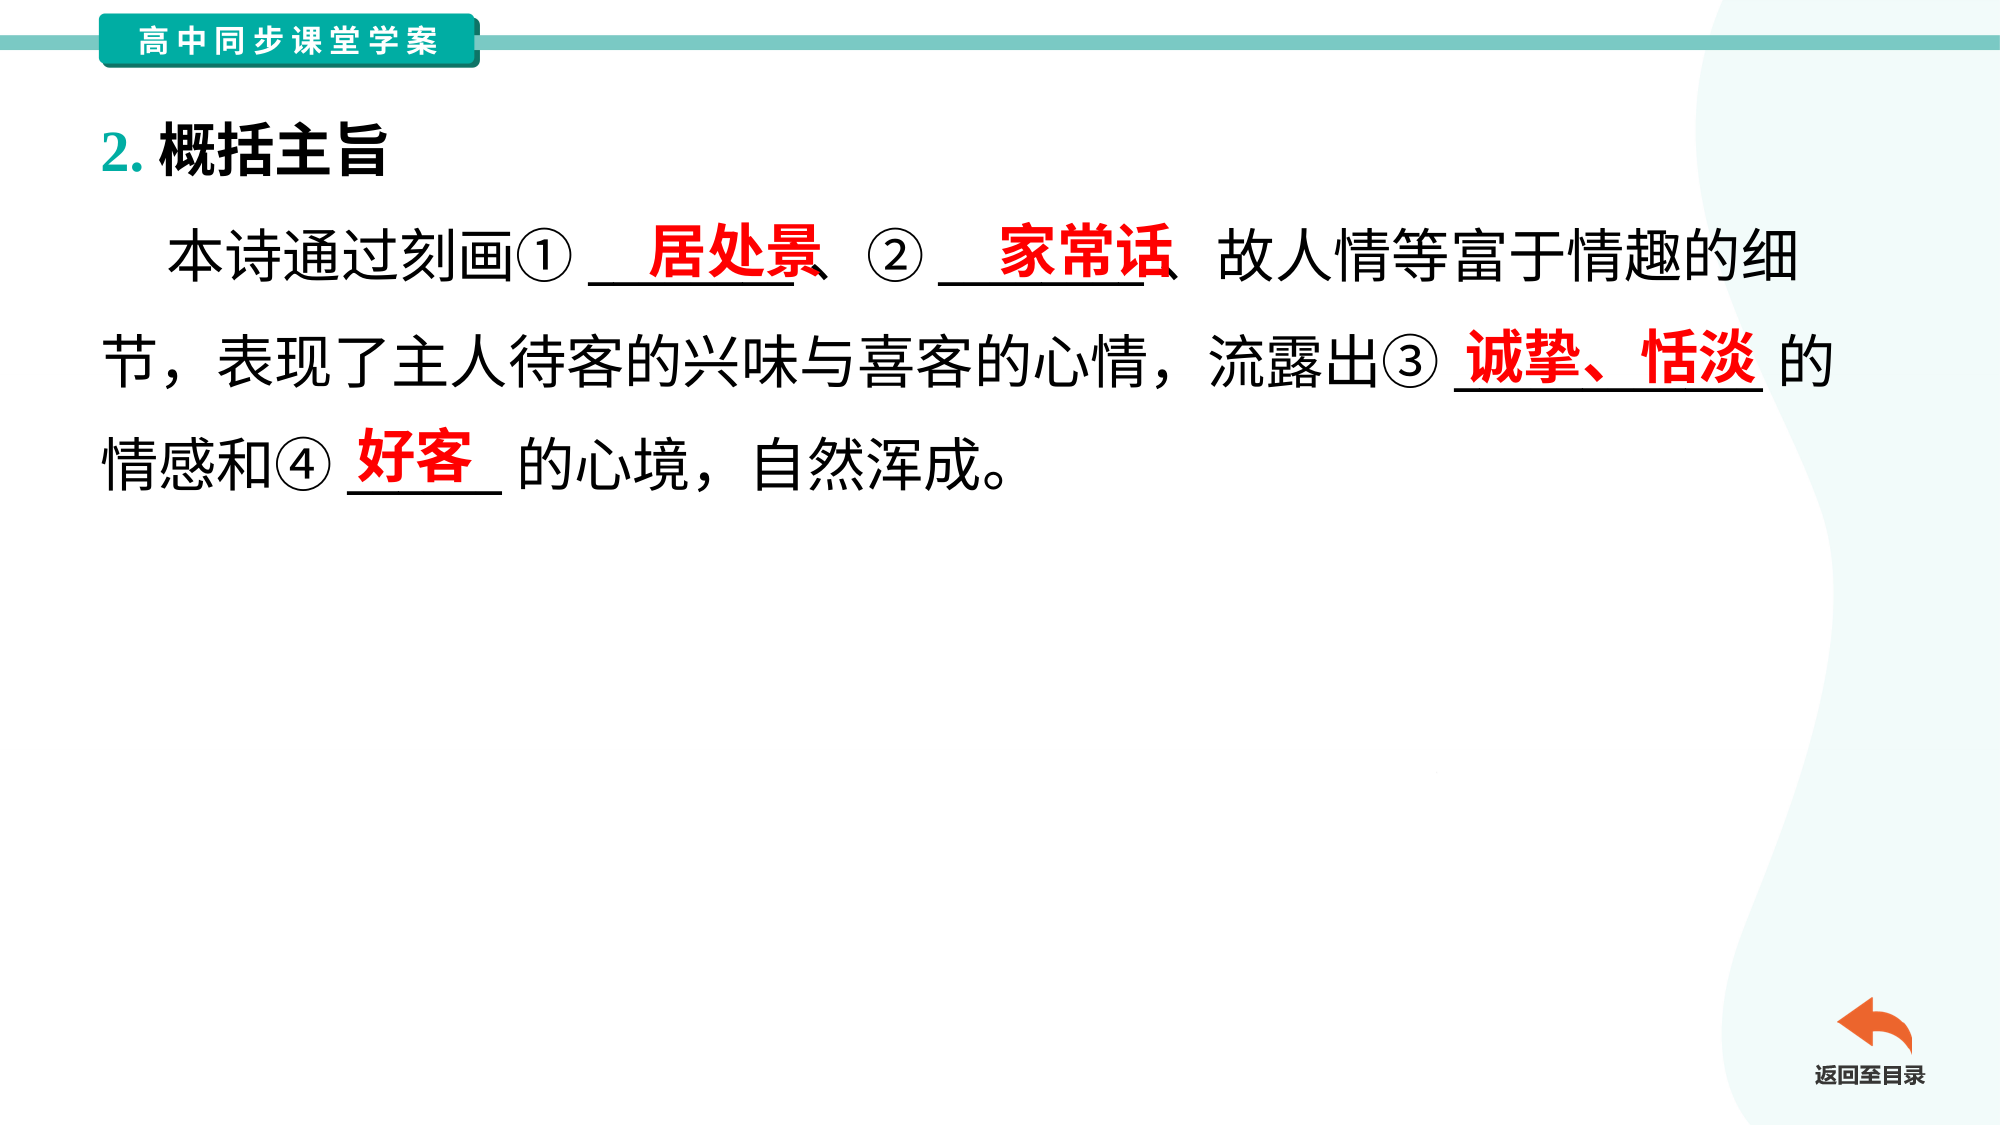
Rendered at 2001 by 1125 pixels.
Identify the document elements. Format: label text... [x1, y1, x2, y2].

picture [0, 0, 2000, 1125]
text_box 好客 [335, 387, 496, 478]
text_box 诚挚、恬淡 [1443, 284, 1780, 379]
text_box 家常话 [977, 178, 1196, 272]
text_box 居处景 [627, 178, 846, 272]
text_box 2.概括主旨 本诗通过刻画①________、②________、故人情等富于情趣的细 节，表现了主人待客的兴味与喜客的心情，流露出③____________的 情感和④______的心境，自然浑成。 [100, 76, 1899, 487]
